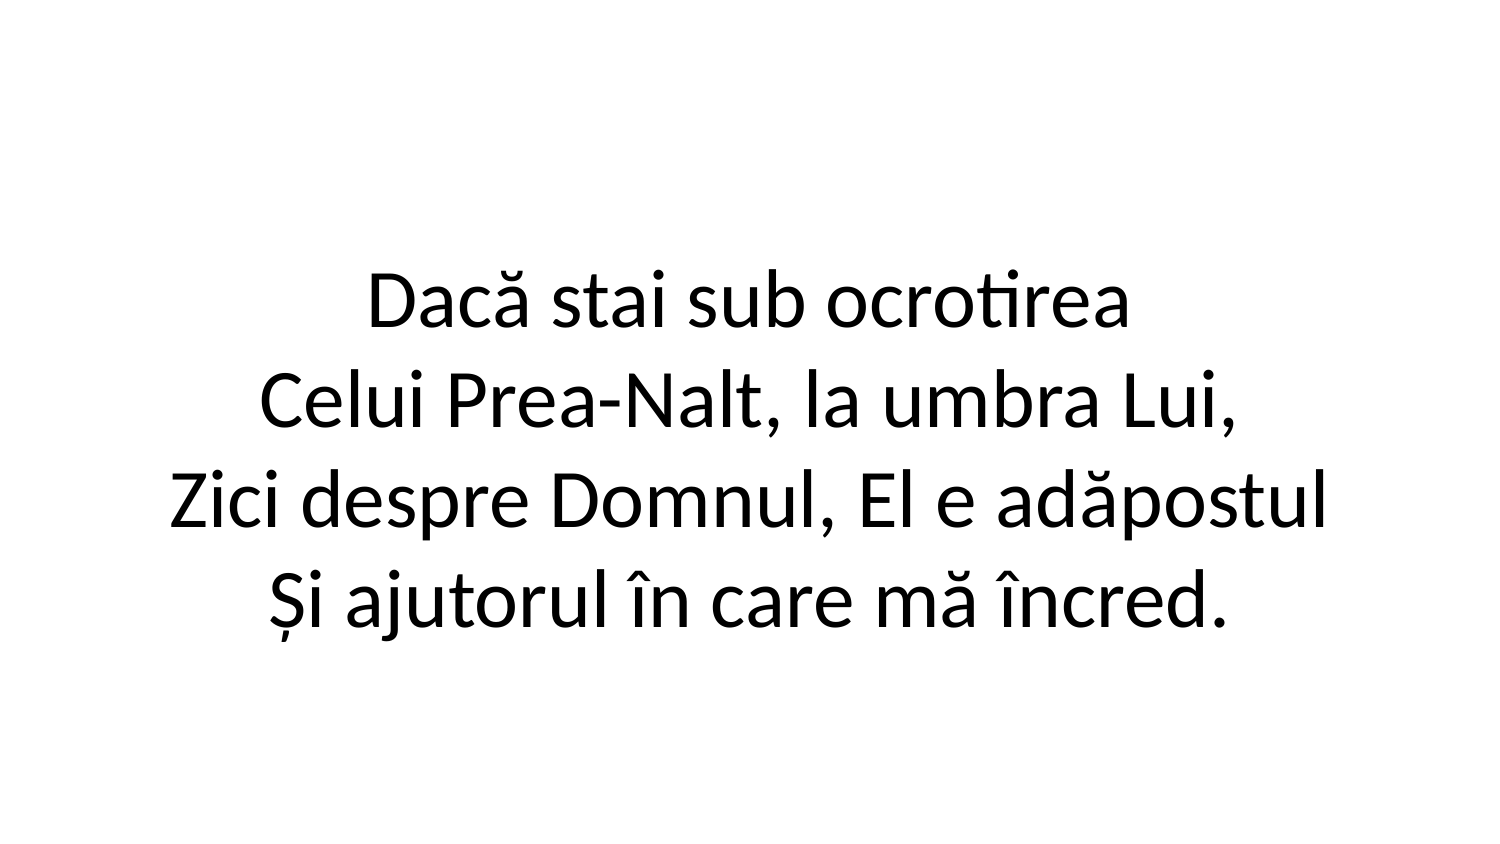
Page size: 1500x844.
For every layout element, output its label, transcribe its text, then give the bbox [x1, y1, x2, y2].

text_box Dacă stai sub ocrotirea Celui Prea-Nalt, la umbra Lui, Zici despre Domnul, El e adăpostul Și ajutorul în care mă încred. [154, 192, 1346, 652]
